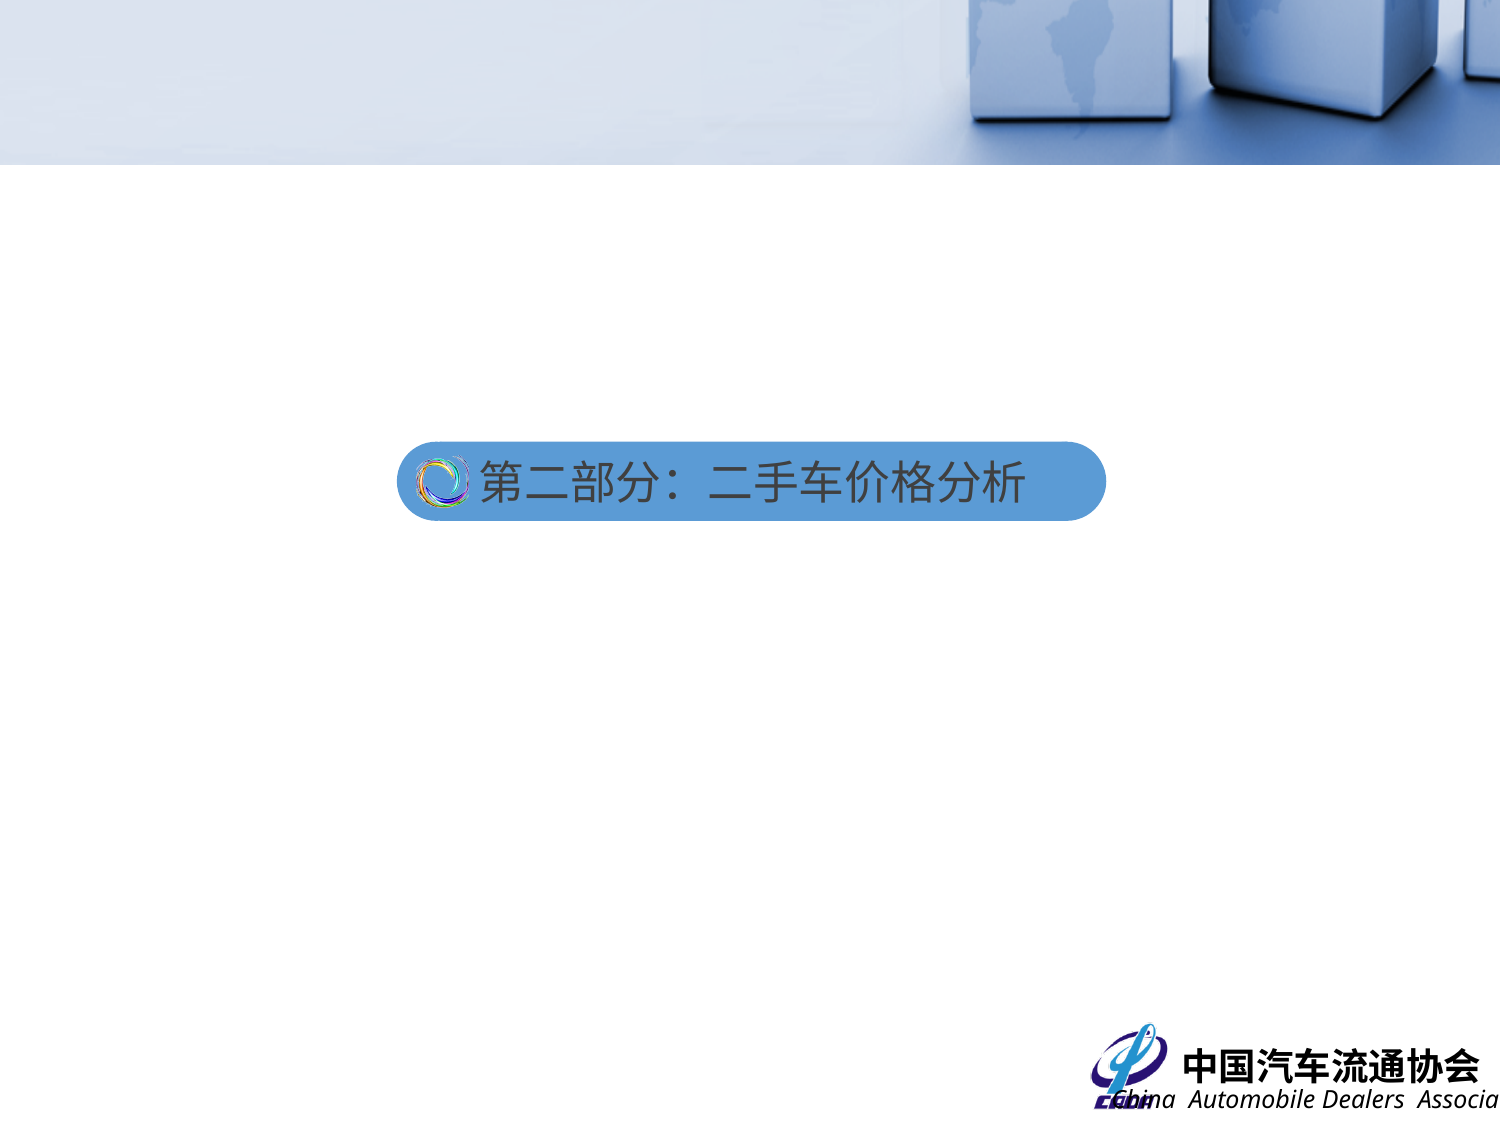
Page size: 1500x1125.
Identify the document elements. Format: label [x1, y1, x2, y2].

picture [1086, 1018, 1172, 1114]
picture [0, 0, 1500, 165]
text_box [396, 441, 1107, 521]
picture [1164, 1096, 1171, 1106]
picture [416, 455, 469, 508]
